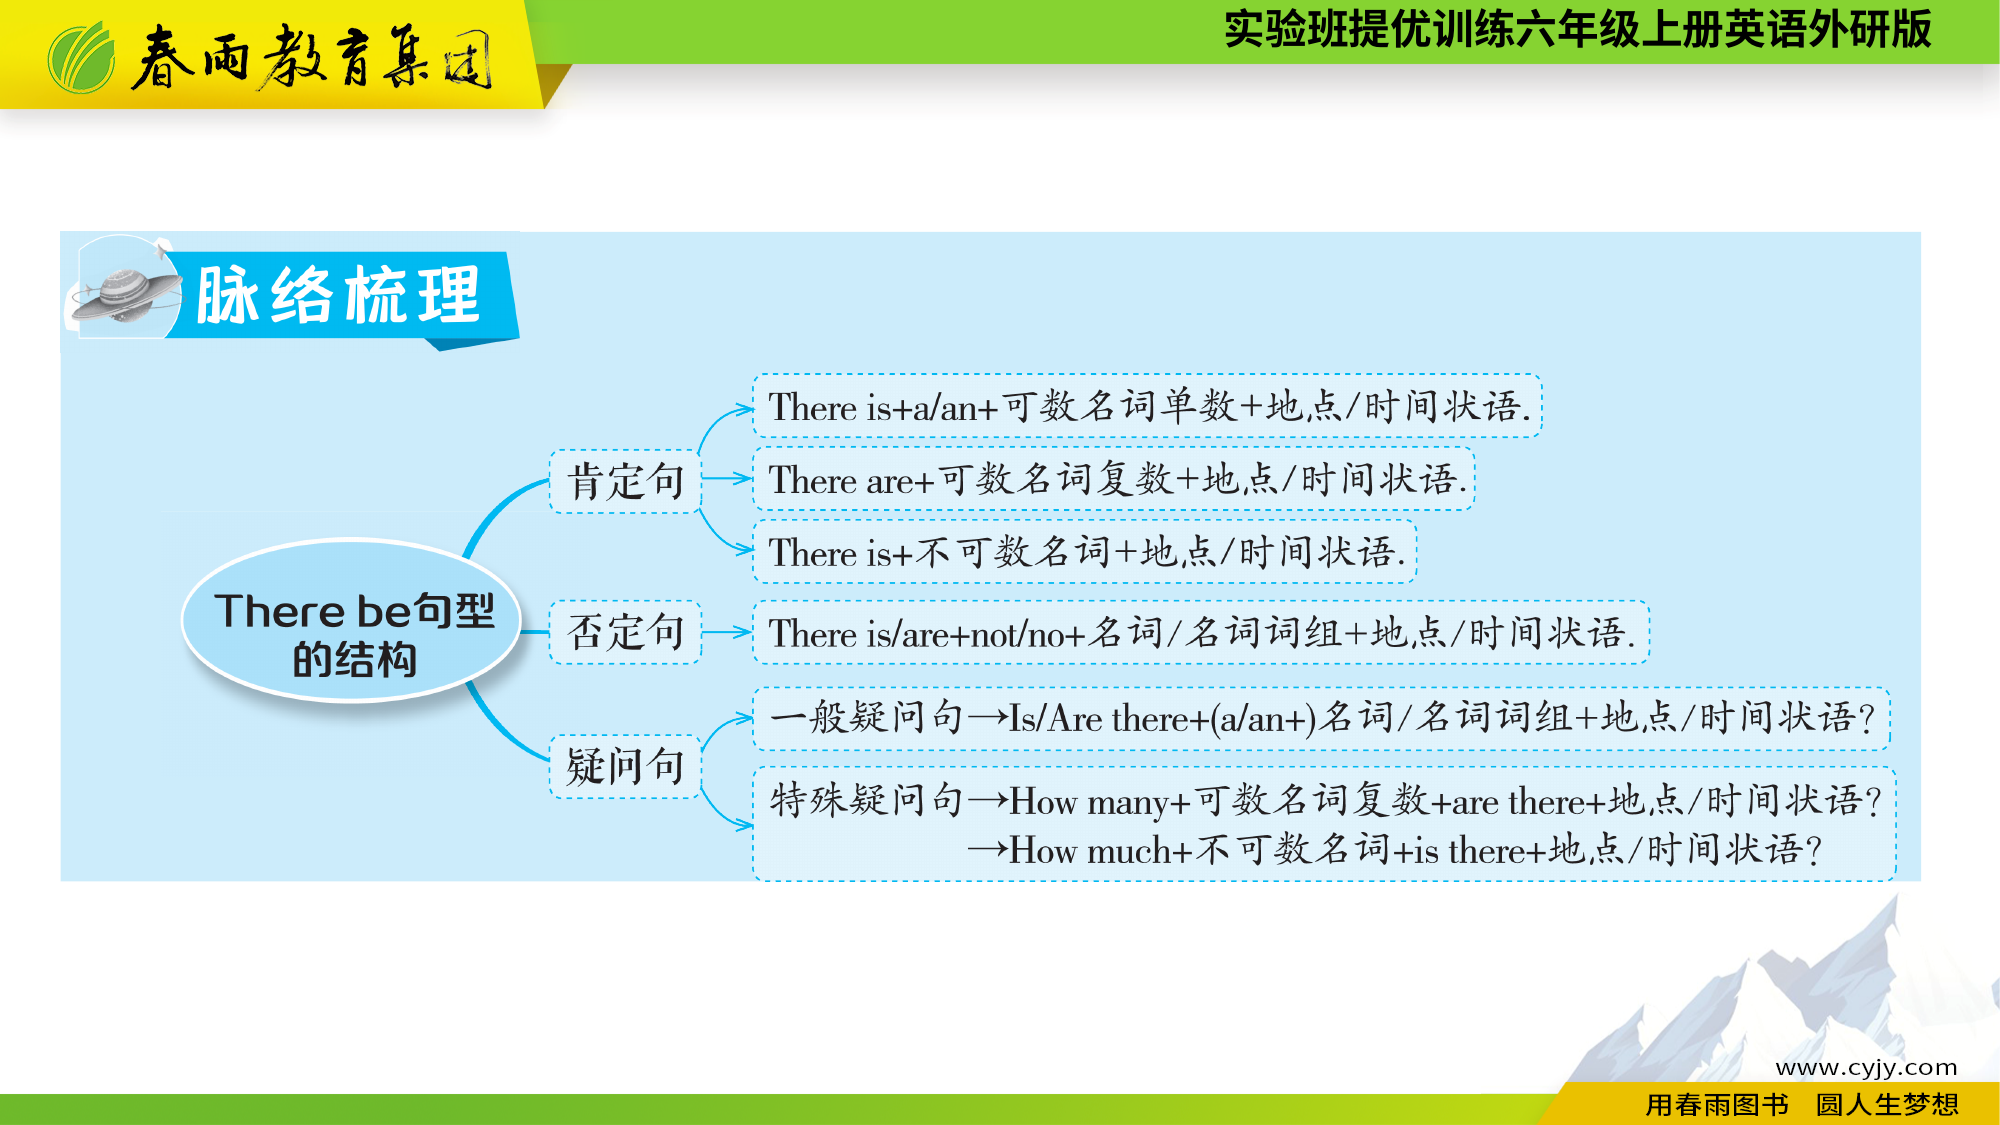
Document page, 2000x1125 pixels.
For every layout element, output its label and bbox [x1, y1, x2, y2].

picture [0, 0, 2000, 1125]
text_box [60, 231, 1922, 882]
